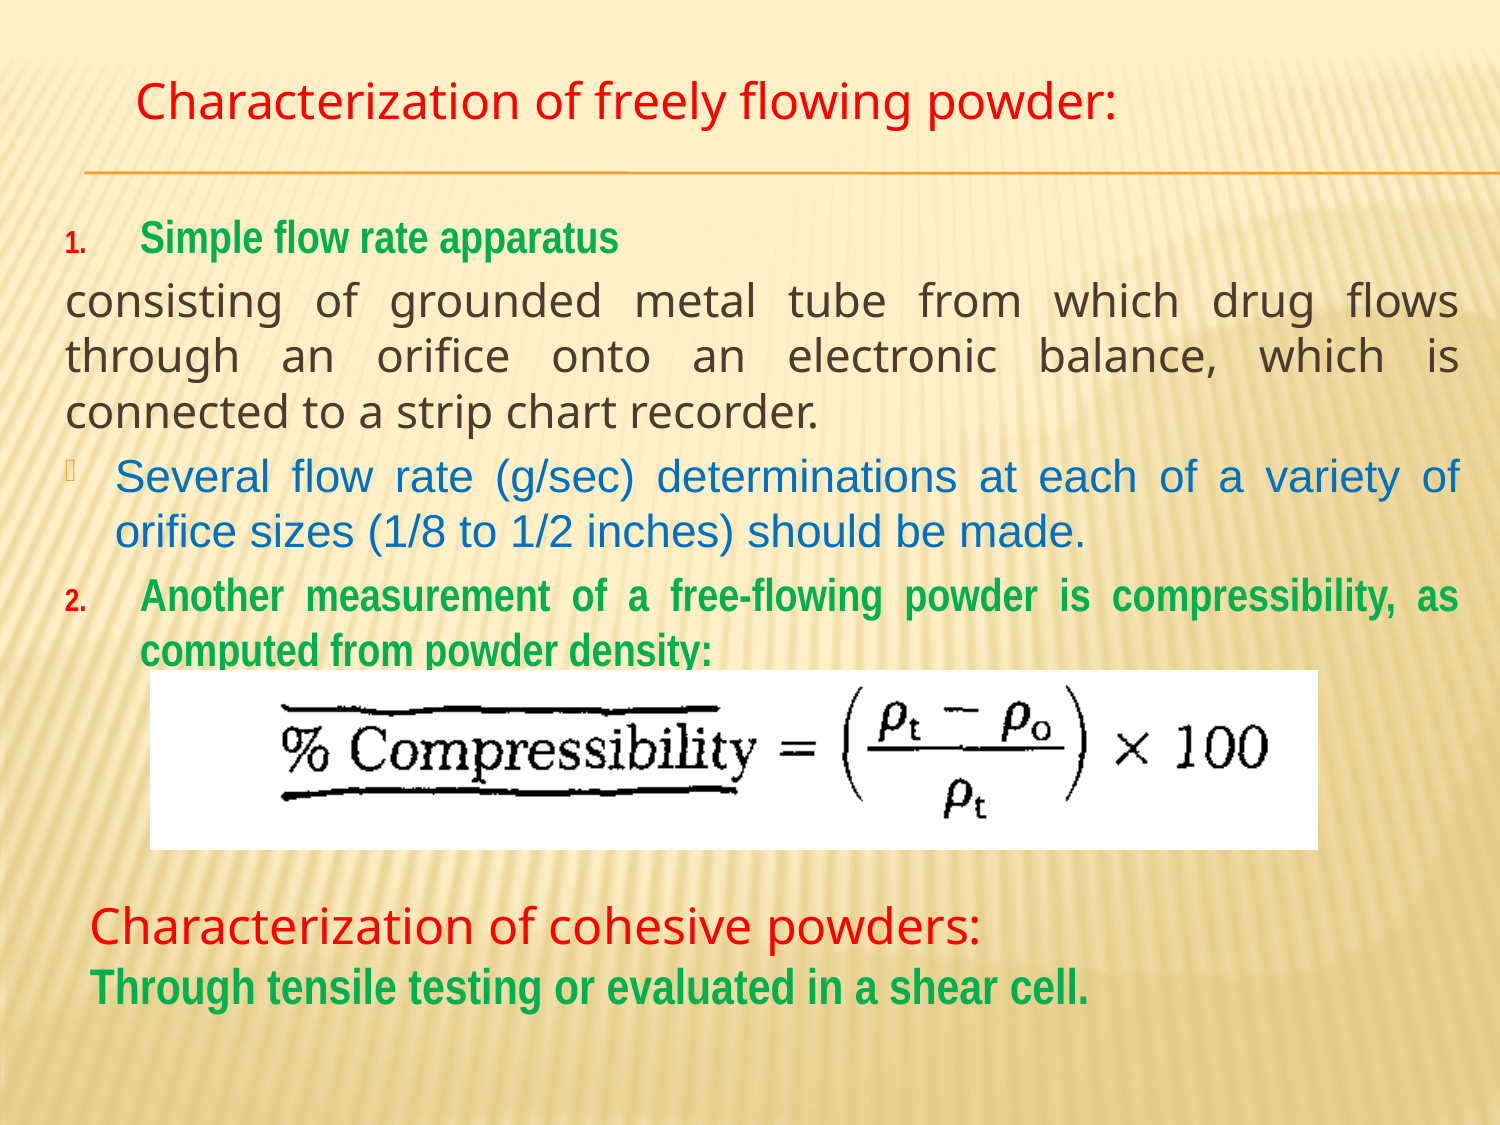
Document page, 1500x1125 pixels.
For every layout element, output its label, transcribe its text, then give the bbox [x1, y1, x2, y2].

text_box Characterization of freely flowing powder: [121, 62, 1347, 138]
text_box Characterization of cohesive powders: Through tensile testing or evaluated in a shear cell. [75, 887, 1450, 1023]
picture [149, 670, 1318, 851]
list Simple flow rate apparatus consisting of grounded metal tube from which drug flows through an orifice onto an electronic balance, which is connected to a strip chart recorder. Several flow rate (g/sec) determinations at each of a variety of orifice sizes (1/8 to 1/2 inches) should be made. Another measurement of a free-flowing powder is compressibility, as computed from powder density: [50, 200, 1475, 688]
